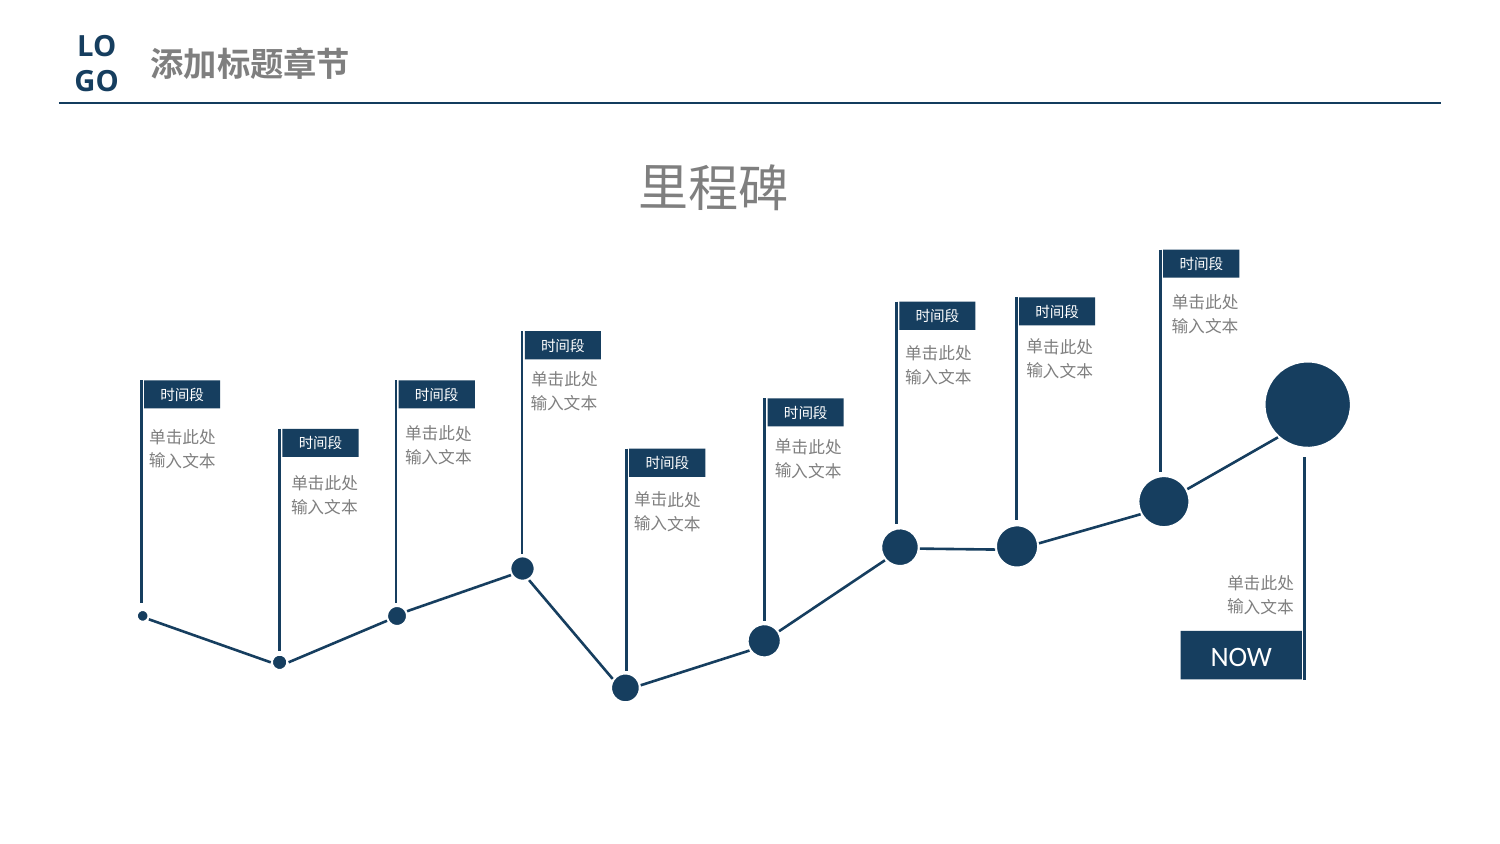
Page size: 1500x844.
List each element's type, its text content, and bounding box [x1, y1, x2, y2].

text_box 单击此处输入文本 [526, 357, 615, 421]
text_box 时间段 [1017, 295, 1097, 325]
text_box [640, 650, 750, 686]
text_box 时间段 [397, 378, 477, 411]
text_box 时间段 [1161, 247, 1241, 280]
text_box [778, 559, 886, 632]
text_box 单击此处输入文本 [284, 461, 375, 525]
text_box 单击此处输入文本 [1212, 560, 1300, 625]
text_box LO GO [45, 20, 148, 105]
text_box [744, 621, 785, 661]
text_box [528, 579, 614, 680]
text_box 单击此处输入文本 [770, 424, 859, 489]
text_box 单击此处输入文本 [1165, 280, 1256, 344]
text_box 时间段 [523, 329, 603, 358]
text_box 时间段 [627, 446, 708, 478]
text_box [1261, 358, 1355, 451]
text_box [271, 655, 288, 673]
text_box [1187, 437, 1279, 490]
text_box [1135, 472, 1193, 531]
text_box 时间段 [142, 378, 222, 411]
text_box 时间段 [280, 427, 361, 459]
text_box [133, 606, 152, 625]
text_box 单击此处输入文本 [401, 411, 489, 475]
text_box [878, 525, 922, 570]
text_box 单击此处输入文本 [146, 414, 233, 479]
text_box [406, 574, 512, 612]
text_box 时间段 [897, 300, 978, 331]
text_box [288, 620, 388, 663]
text_box [607, 670, 643, 706]
text_box 时间段 [765, 396, 846, 425]
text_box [1038, 513, 1141, 544]
text_box 单击此处输入文本 [901, 331, 989, 395]
text_box 单击此处输入文本 [630, 477, 718, 542]
text_box [383, 603, 410, 630]
text_box [992, 522, 1041, 571]
text_box 添加标题章节 [148, 35, 415, 90]
text_box [507, 553, 538, 584]
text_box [148, 618, 271, 663]
text_box 里程碑 [358, 133, 1071, 228]
text_box 单击此处输入文本 [1021, 324, 1110, 389]
text_box NOW [1178, 629, 1301, 682]
